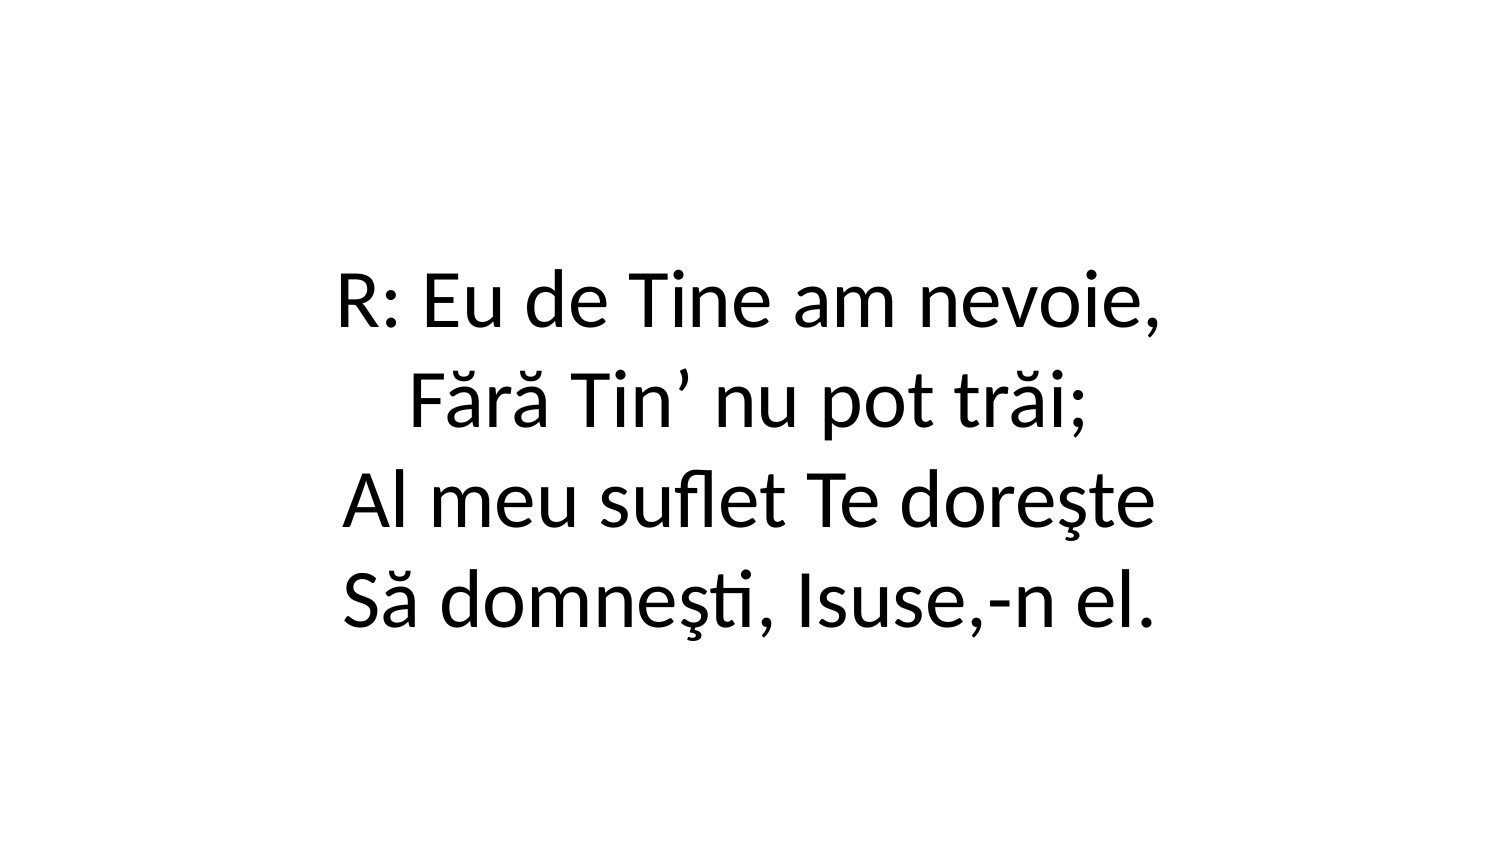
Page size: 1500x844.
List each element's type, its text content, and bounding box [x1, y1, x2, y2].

text_box R: Eu de Tine am nevoie, Fără Tin’ nu pot trăi; Al meu suflet Te doreşte Să domneşti, Isuse,-n el. [320, 192, 1180, 652]
